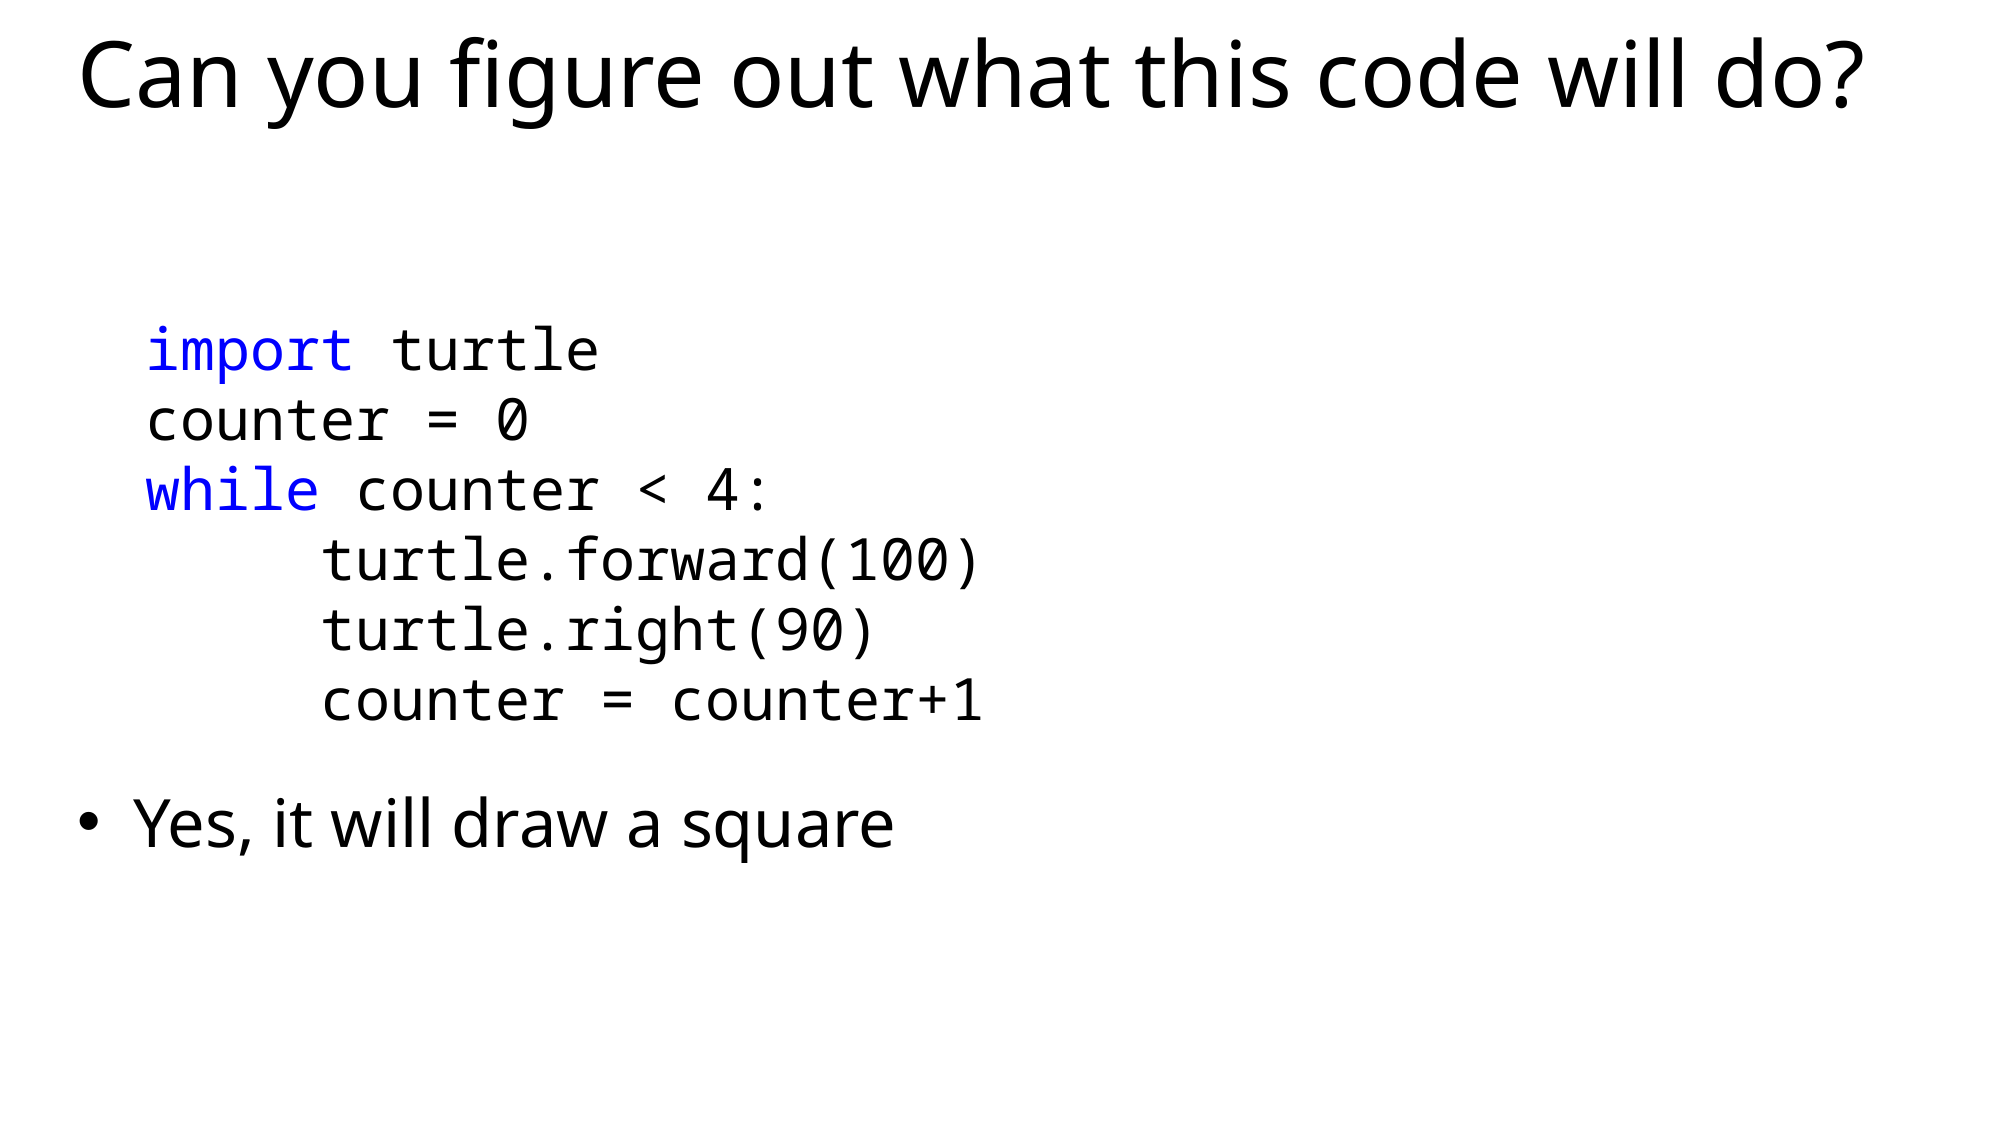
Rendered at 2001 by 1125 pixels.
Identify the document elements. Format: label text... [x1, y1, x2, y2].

text_box import turtle counter = 0 while counter < 4: turtle.forward(100) turtle.right(90) counter = counter+1 [130, 304, 1001, 740]
list Yes, it will draw a square [62, 227, 1953, 1096]
title Can you figure out what this code will do? [62, 29, 1953, 205]
